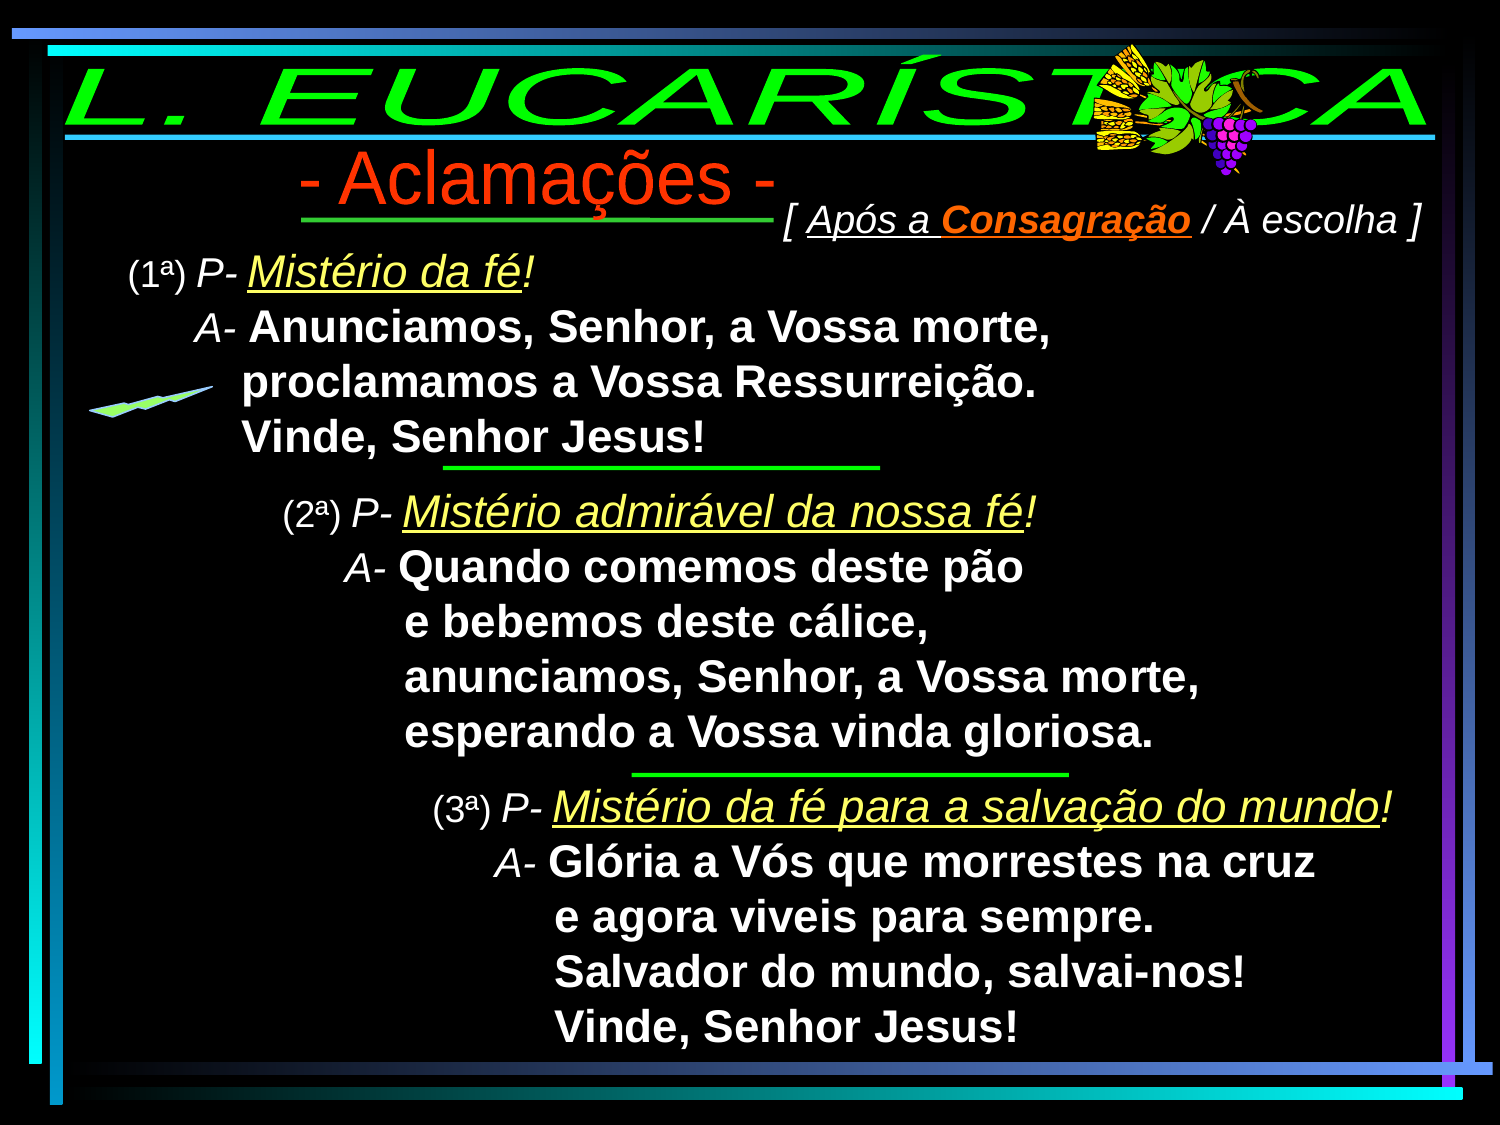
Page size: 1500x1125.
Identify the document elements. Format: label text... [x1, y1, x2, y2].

title [ Após a Consagração / À escolha ] (1ª) P- Mistério da fé! A- Anunciamos, Senhor, a Vossa morte, proclamamos a Vossa Ressurreição. Vinde, Senhor Jesus! (2ª) P- Mistério admirável da nossa fé! A- Quando comemos deste pão e bebemos deste cálice, anunciamos, Senhor, a Vossa morte, esperando a Vossa vinda gloriosa. (3ª) P- Mistério da fé para a salvação do mundo! A- Glória a Vós que morrestes na cruz e agora viveis para sempre. Salvador do mundo, salvai-nos! Vinde, Senhor Jesus! [112, 184, 1459, 1071]
text_box [89, 386, 213, 417]
picture [1116, 26, 1268, 195]
